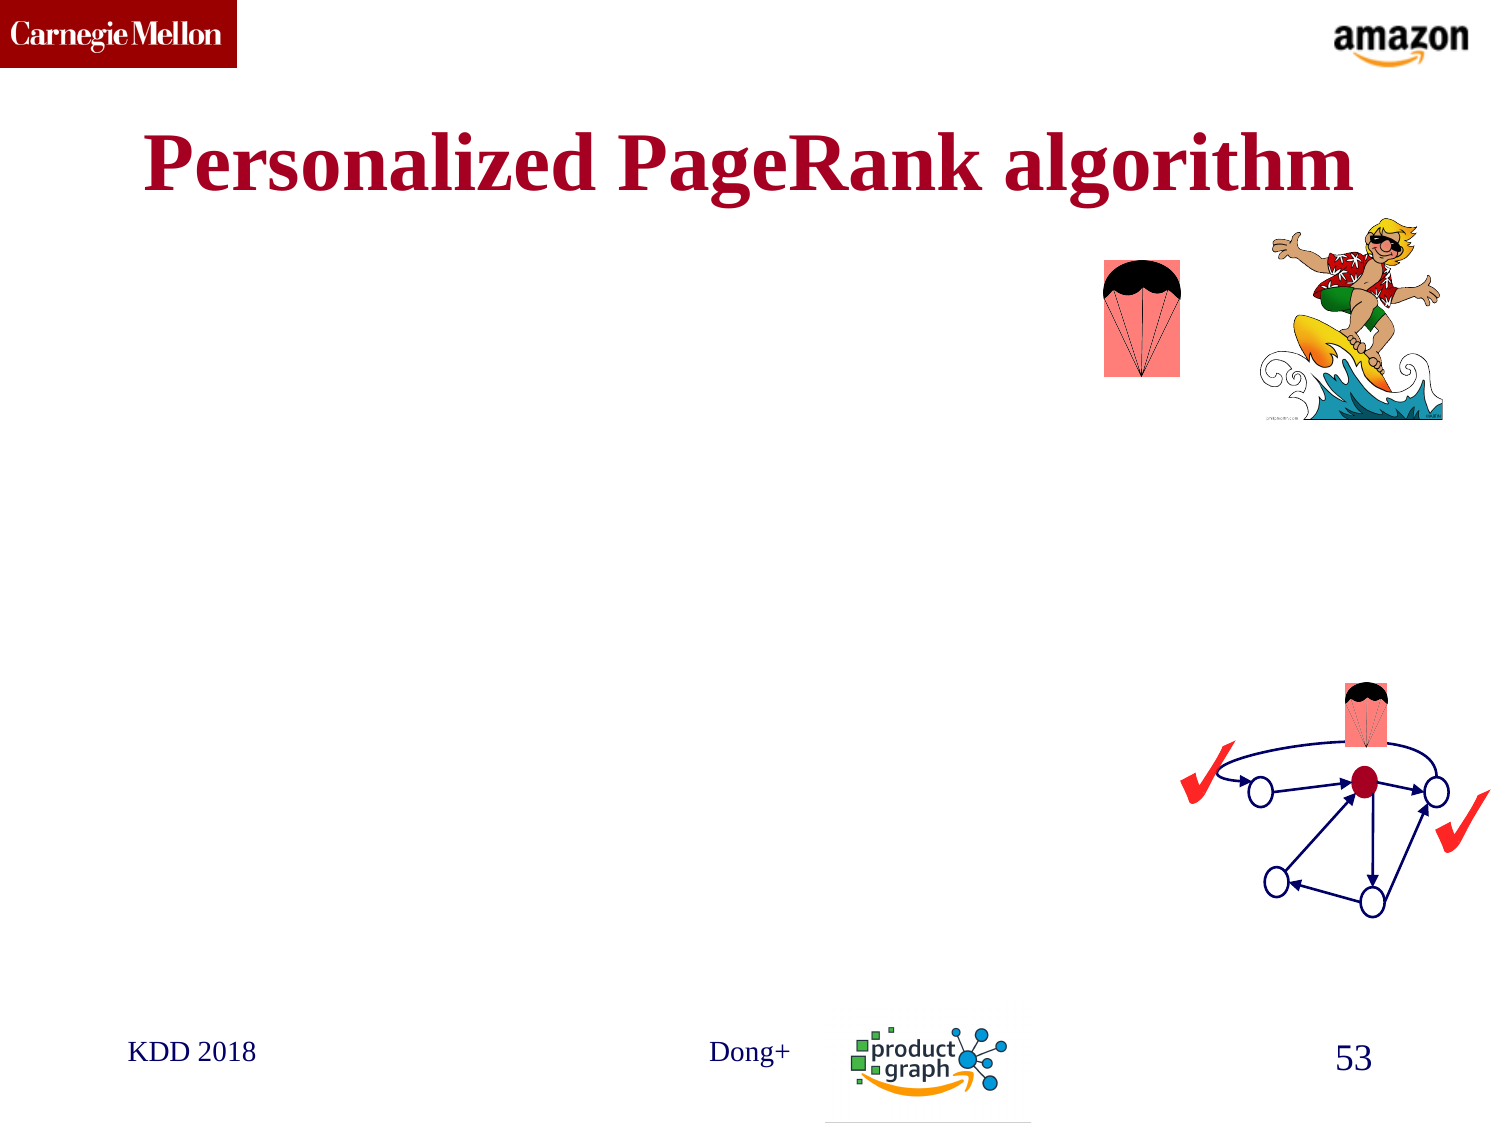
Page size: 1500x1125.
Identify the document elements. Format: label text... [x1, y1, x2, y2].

slide_number KDD 2018 [112, 1024, 426, 1101]
picture [1322, 4, 1484, 88]
picture [1103, 259, 1181, 377]
slide_number 53 [1074, 1024, 1388, 1101]
title Personalized PageRank algorithm [112, 99, 1388, 213]
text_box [1248, 766, 1449, 918]
picture [1256, 212, 1449, 425]
picture [1180, 740, 1236, 805]
picture [1344, 682, 1388, 748]
picture [1435, 789, 1491, 854]
footer Dong+ [512, 1024, 988, 1101]
picture [0, 0, 237, 68]
